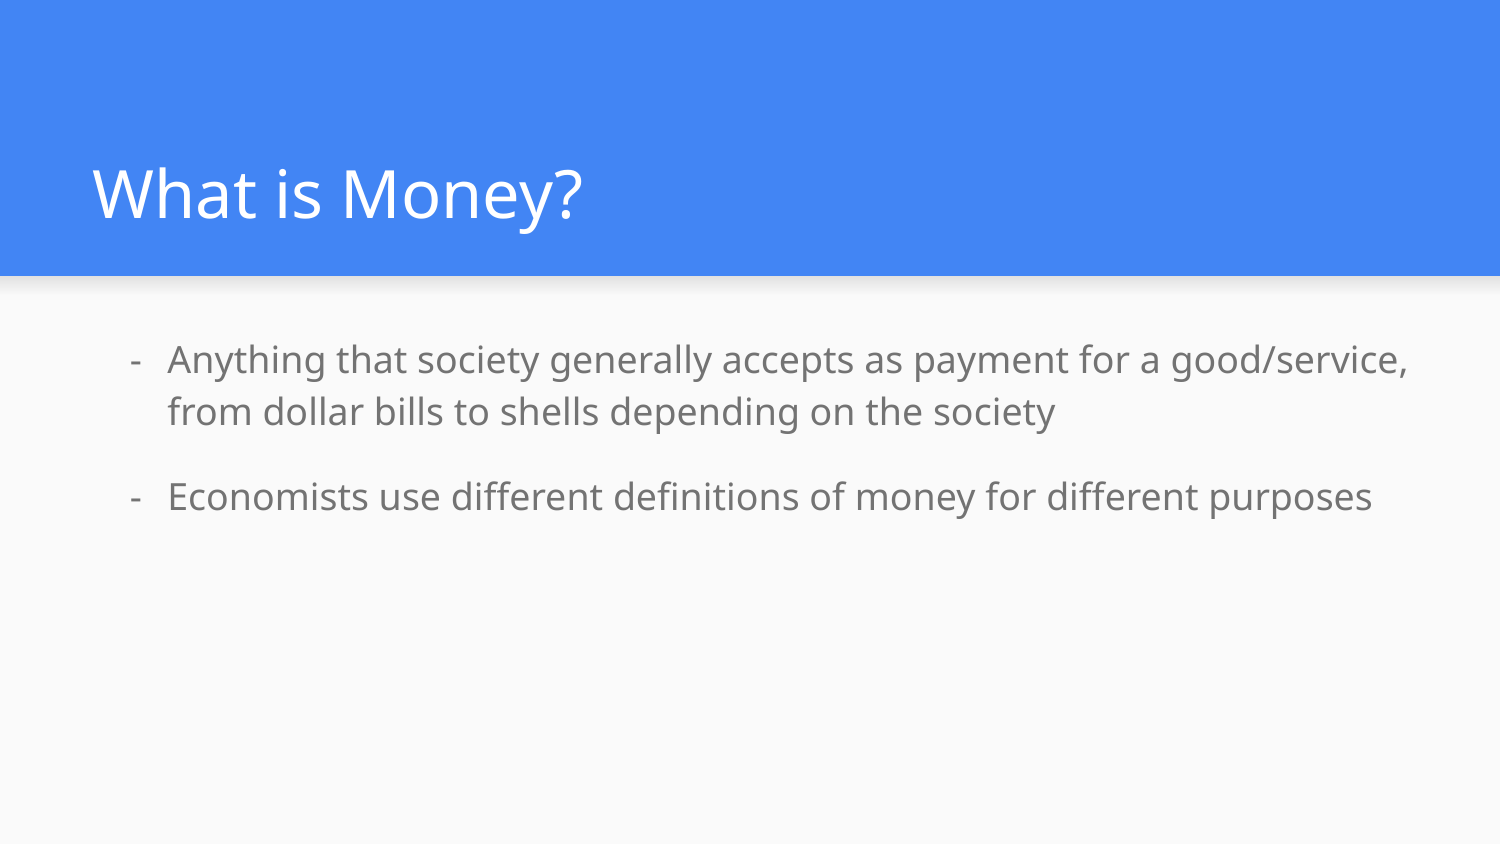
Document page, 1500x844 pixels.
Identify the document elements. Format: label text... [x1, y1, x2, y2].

title What is Money? [77, 121, 1427, 248]
list Anything that society generally accepts as payment for a good/service, from dollar bills to shells depending on the society Economists use different definitions of money for different purposes [77, 314, 1427, 760]
